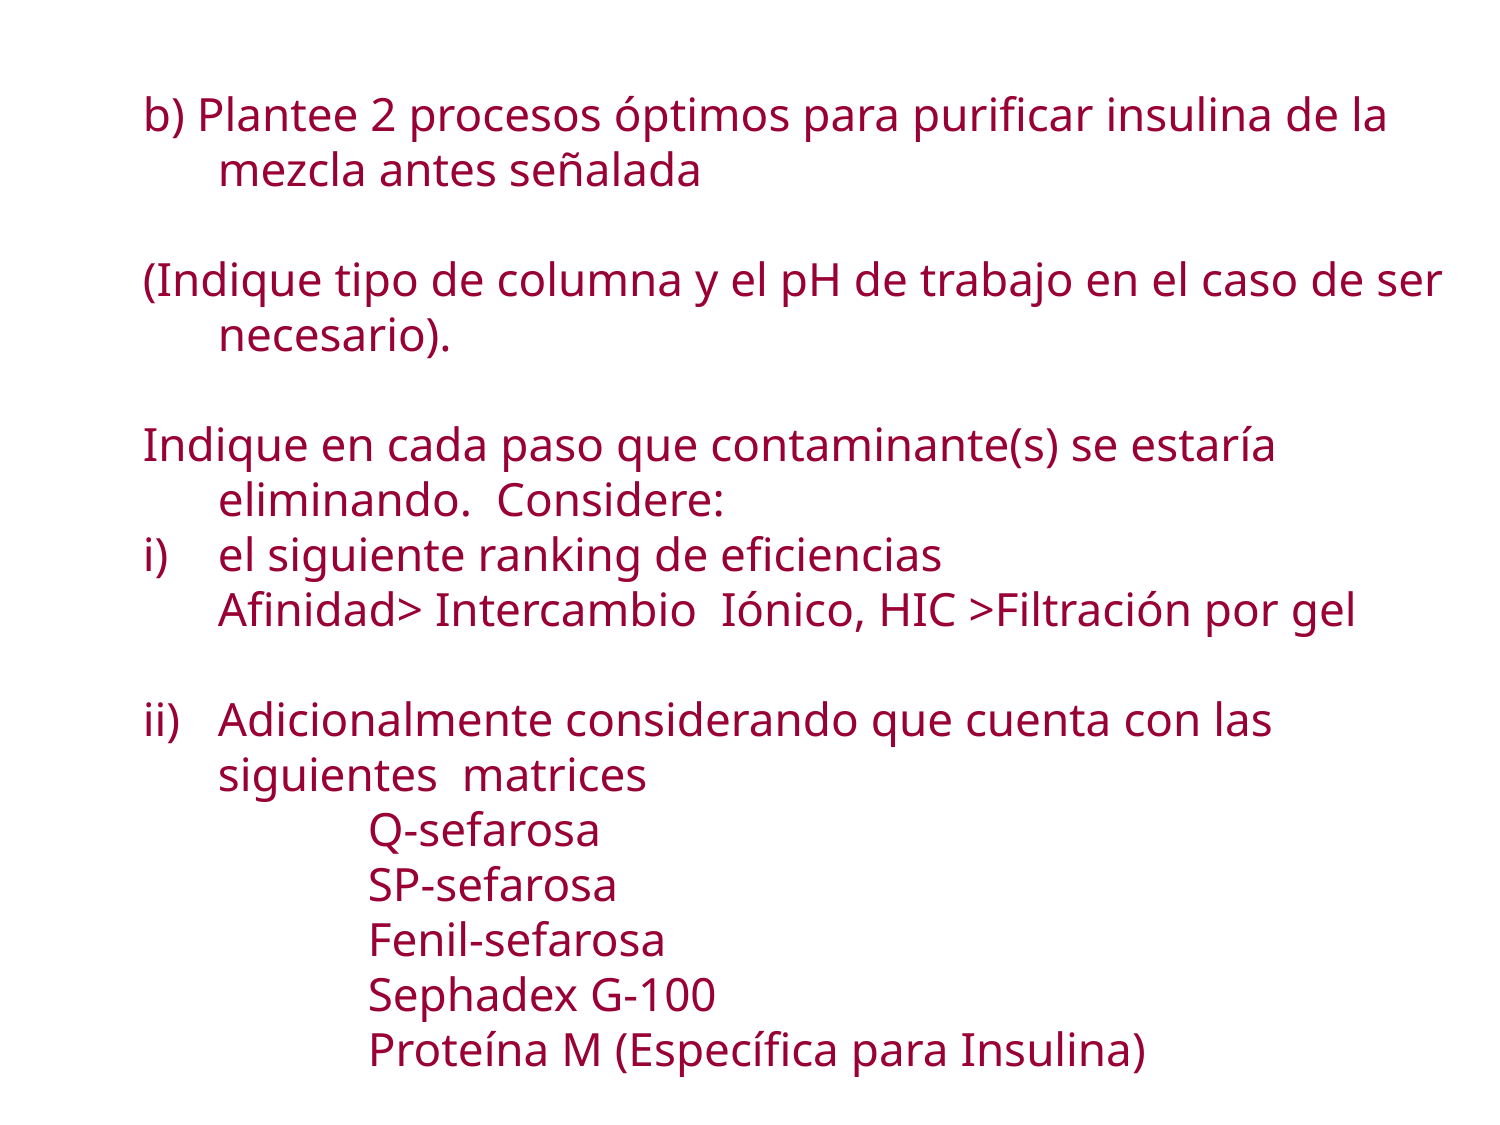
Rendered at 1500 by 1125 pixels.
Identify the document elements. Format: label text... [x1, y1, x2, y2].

text_box b) Plantee 2 procesos óptimos para purificar insulina de la mezcla antes señalada (Indique tipo de columna y el pH de trabajo en el caso de ser necesario). Indique en cada paso que contaminante(s) se estaría eliminando. Considere: i) el siguiente ranking de eficiencias Afinidad> Intercambio Iónico, HIC >Filtración por gel ii) Adicionalmente considerando que cuenta con las siguientes matrices Q-sefarosa SP-sefarosa Fenil-sefarosa Sephadex G-100 Proteína M (Específica para Insulina) [53, 78, 1500, 479]
